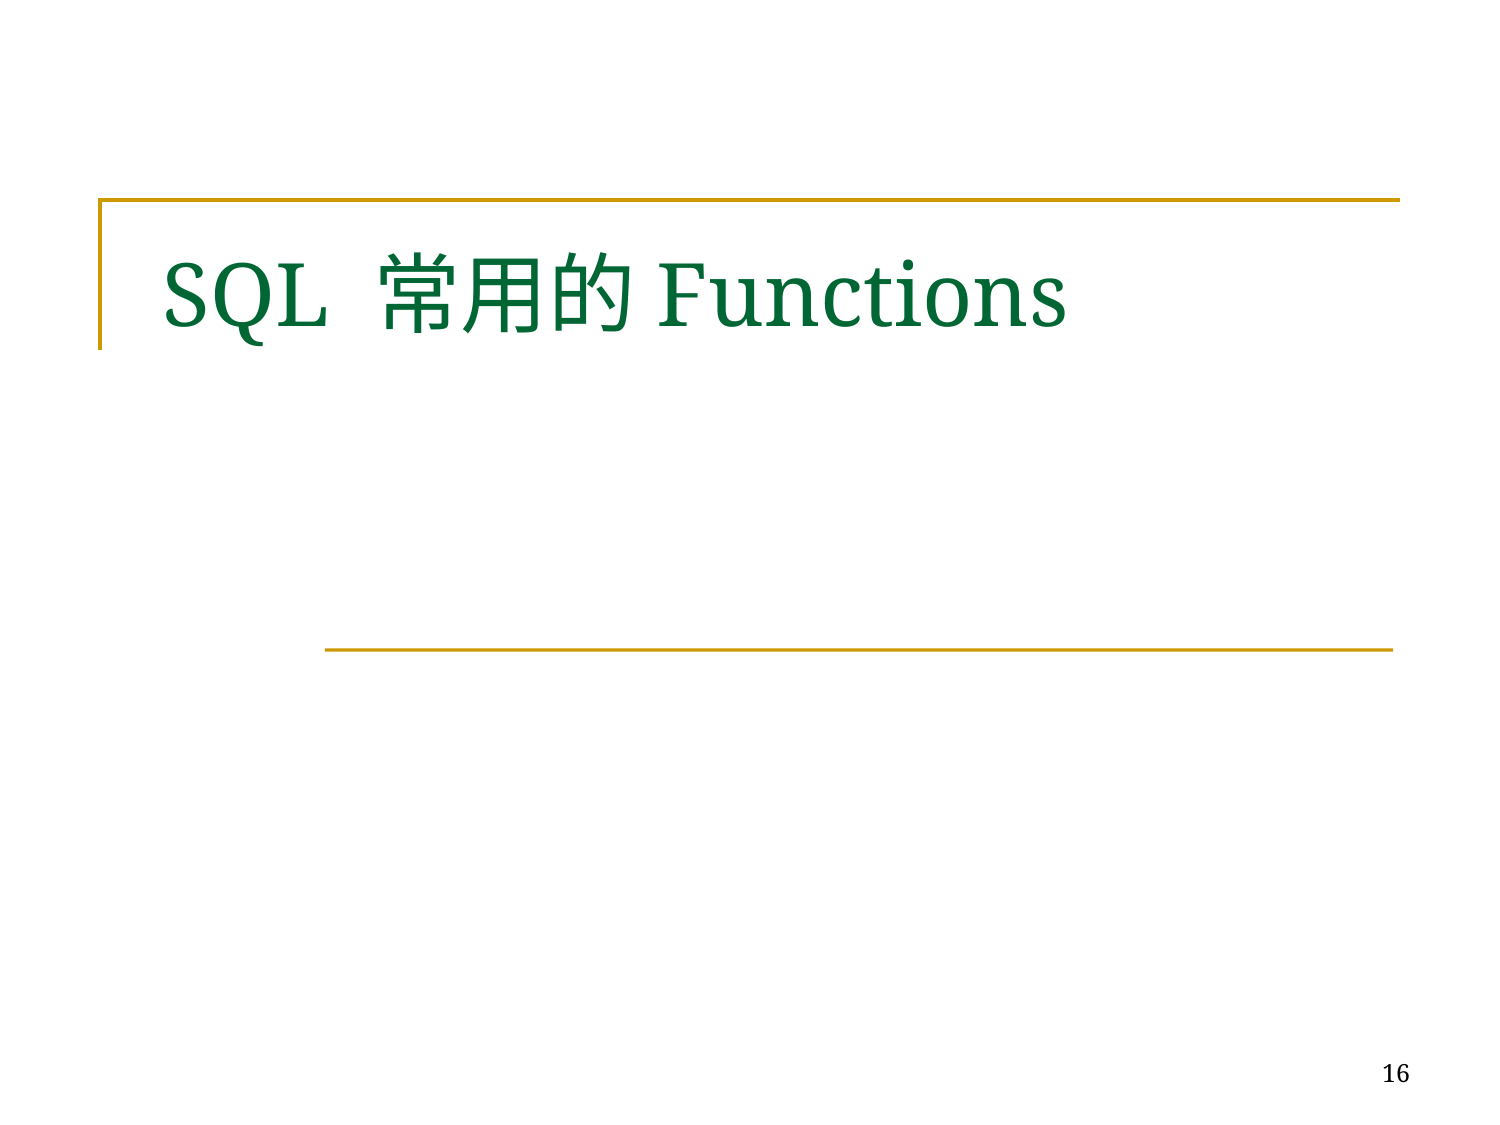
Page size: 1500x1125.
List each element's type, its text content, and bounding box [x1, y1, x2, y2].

title SQL 常用的Functions [147, 231, 1399, 385]
slide_number 16 [1074, 1024, 1425, 1100]
